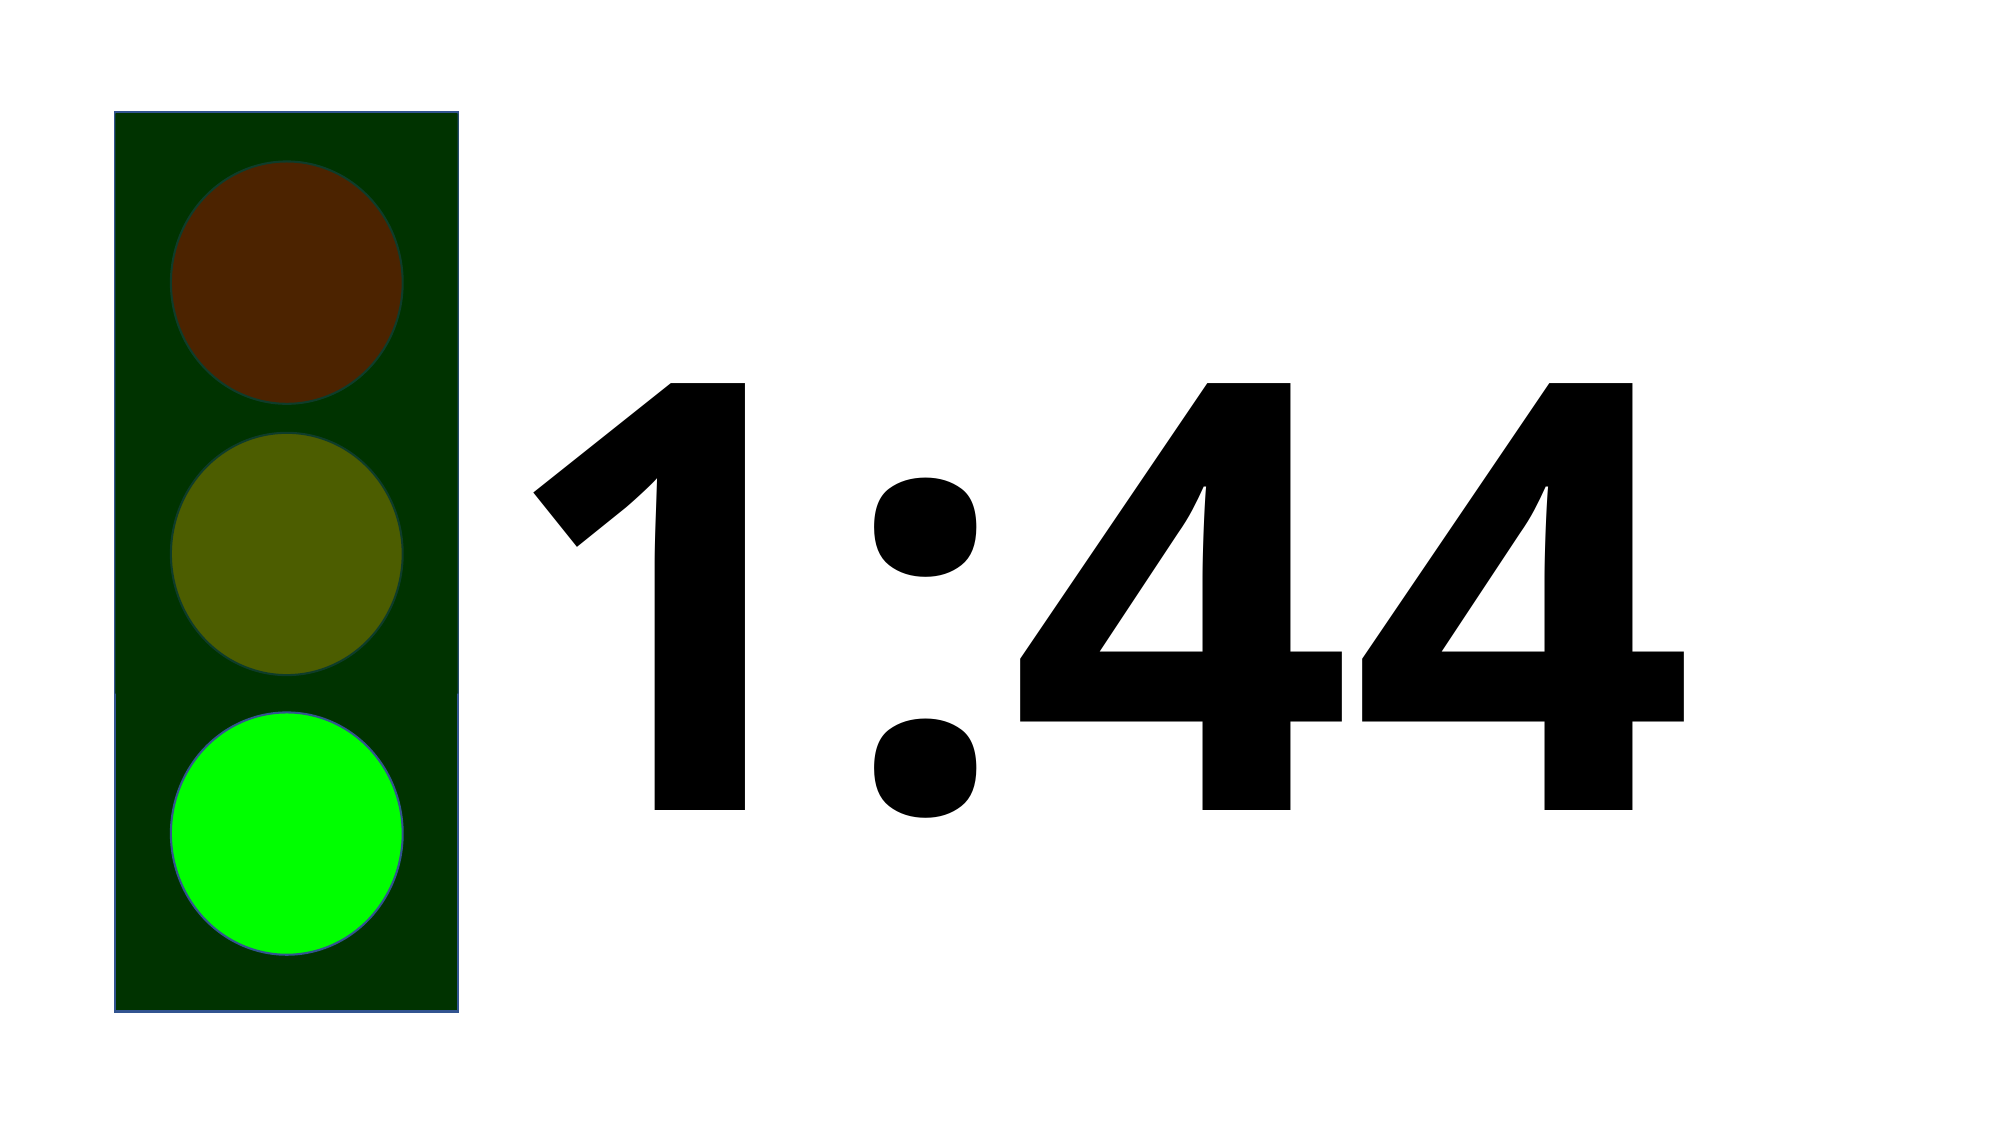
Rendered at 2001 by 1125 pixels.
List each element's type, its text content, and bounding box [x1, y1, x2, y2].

text_box [169, 711, 404, 956]
text_box 1:44 [483, 204, 1924, 938]
text_box [114, 112, 459, 695]
text_box [114, 695, 459, 1013]
